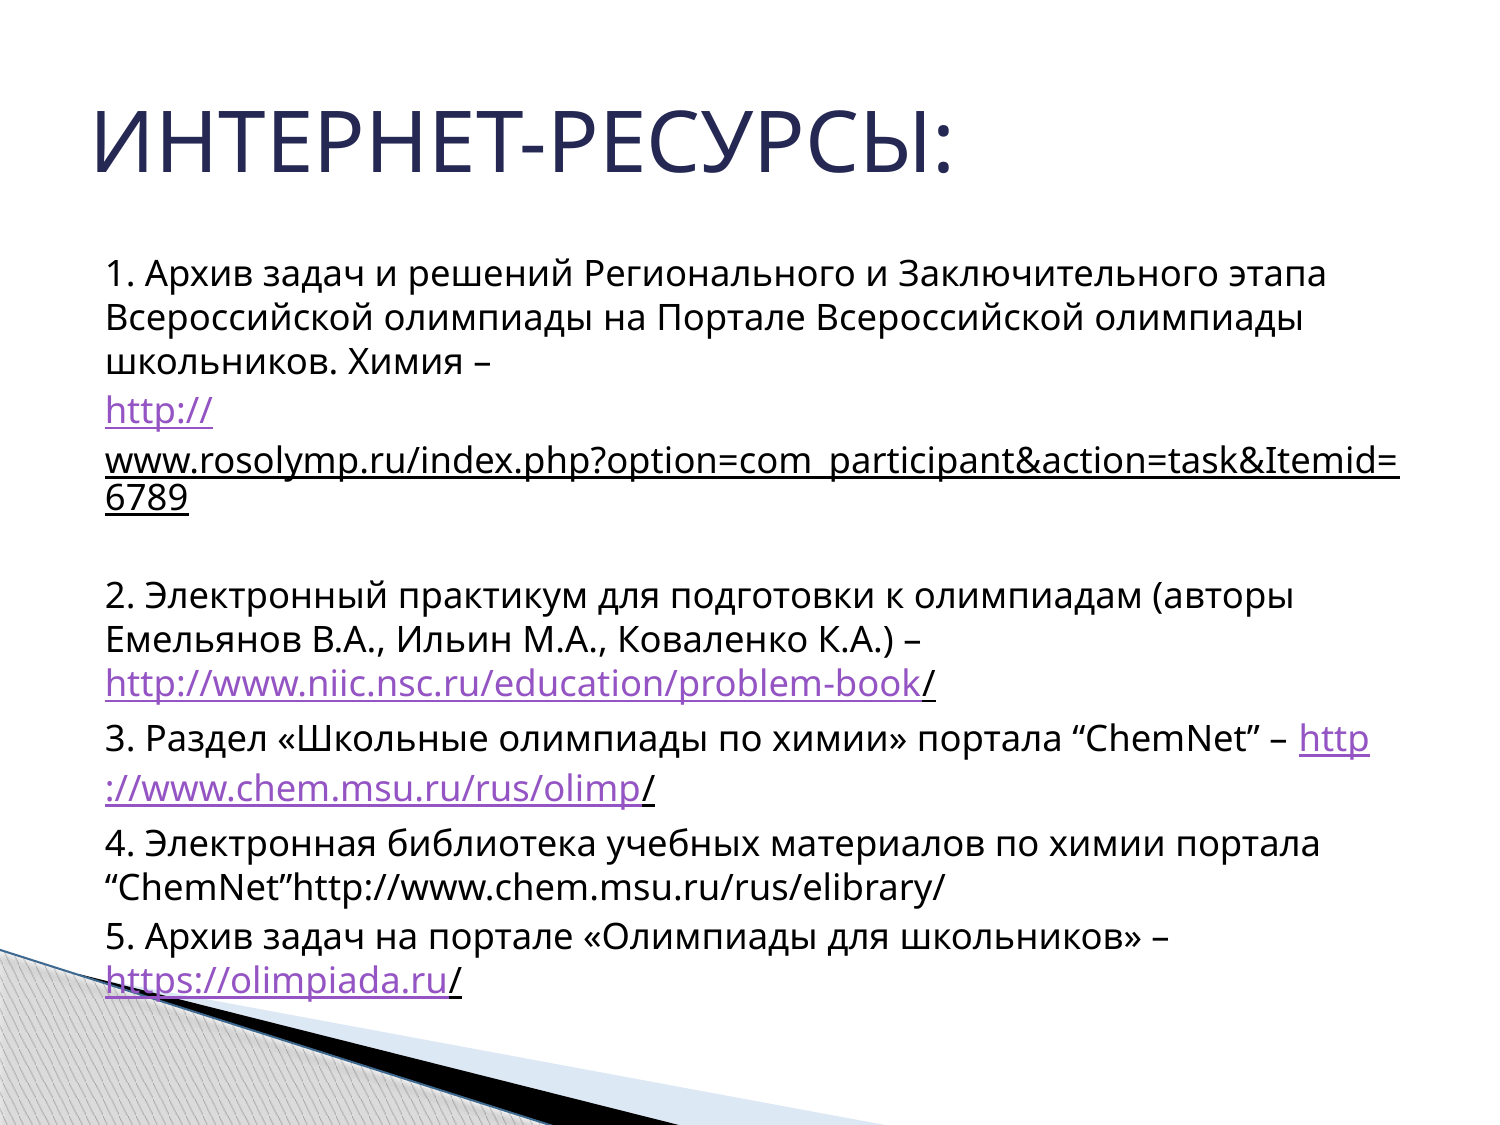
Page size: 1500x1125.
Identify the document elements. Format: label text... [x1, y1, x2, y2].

title ИНТЕРНЕТ-РЕСУРСЫ: [75, 45, 1425, 233]
list 1. Архив задач и решений Регионального и Заключительного этапа Всероссийской олимпиады на Портале Всероссийской олимпиады школьников. Химия – http://www.rosolymp.ru/index.php?option=com_participant&action=task&Itemid=6789 2. Электронный практикум для подготовки к олимпиадам (авторы Емельянов В.А., Ильин М.А., Коваленко К.А.) – http://www.niic.nsc.ru/education/problem-book/ 3. Раздел «Школьные олимпиады по химии» портала “ChemNet” – http://www.chem.msu.ru/rus/olimp/ 4. Электронная библиотека учебных материалов по химии портала “ChemNet”http://www.chem.msu.ru/rus/elibrary/ 5. Архив задач на портале «Олимпиады для школьников» – https://olimpiada.ru/ [75, 243, 1425, 986]
